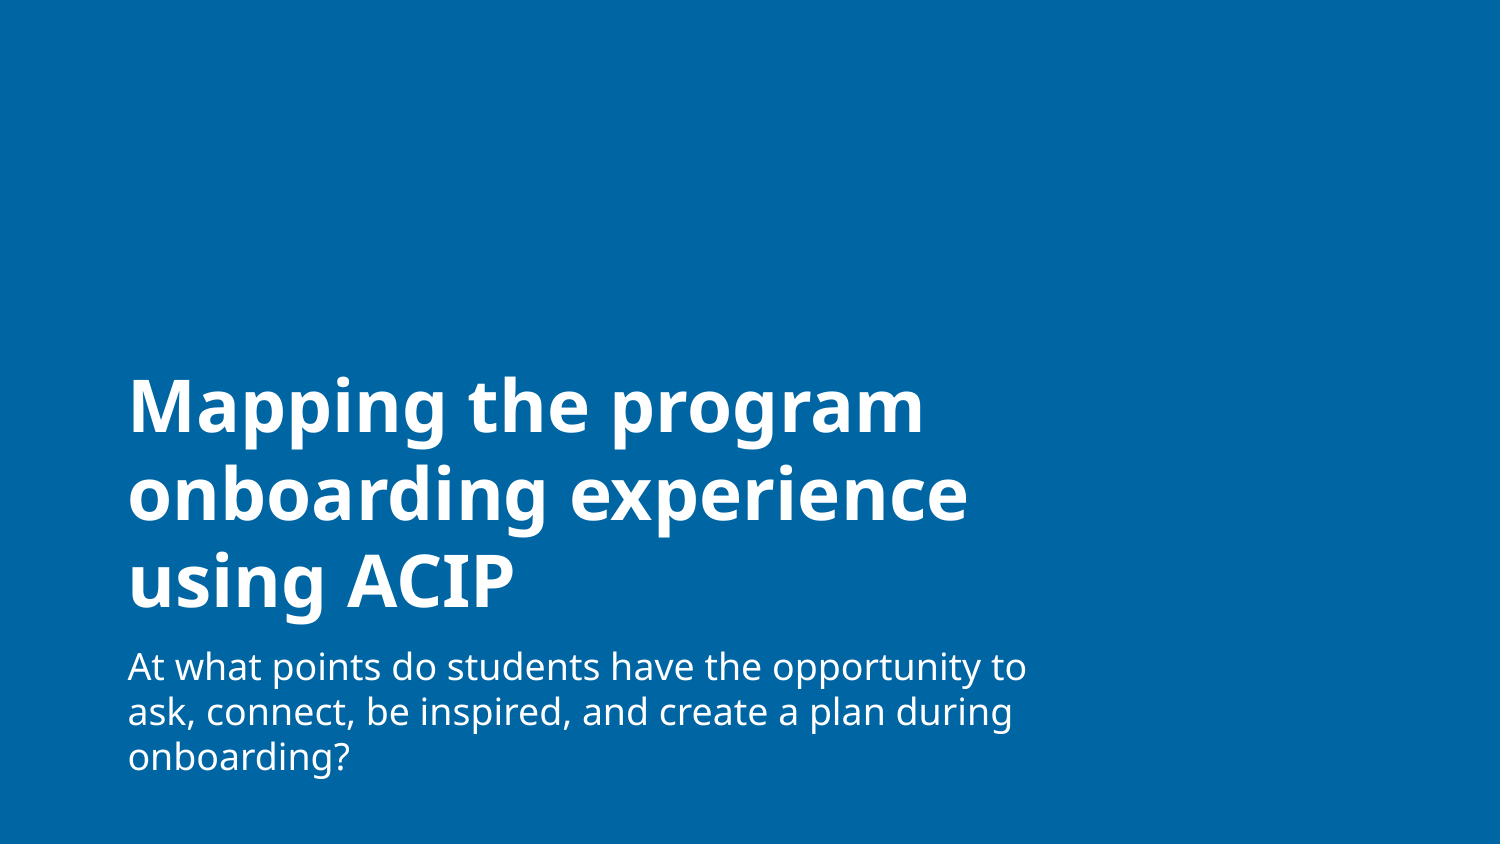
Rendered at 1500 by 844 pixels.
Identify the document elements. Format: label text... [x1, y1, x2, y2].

title Mapping the program onboarding experience using ACIP [112, 447, 1068, 628]
subtitle At what points do students have the opportunity to ask, connect, be inspired, and create a plan during onboarding? [112, 628, 1068, 758]
